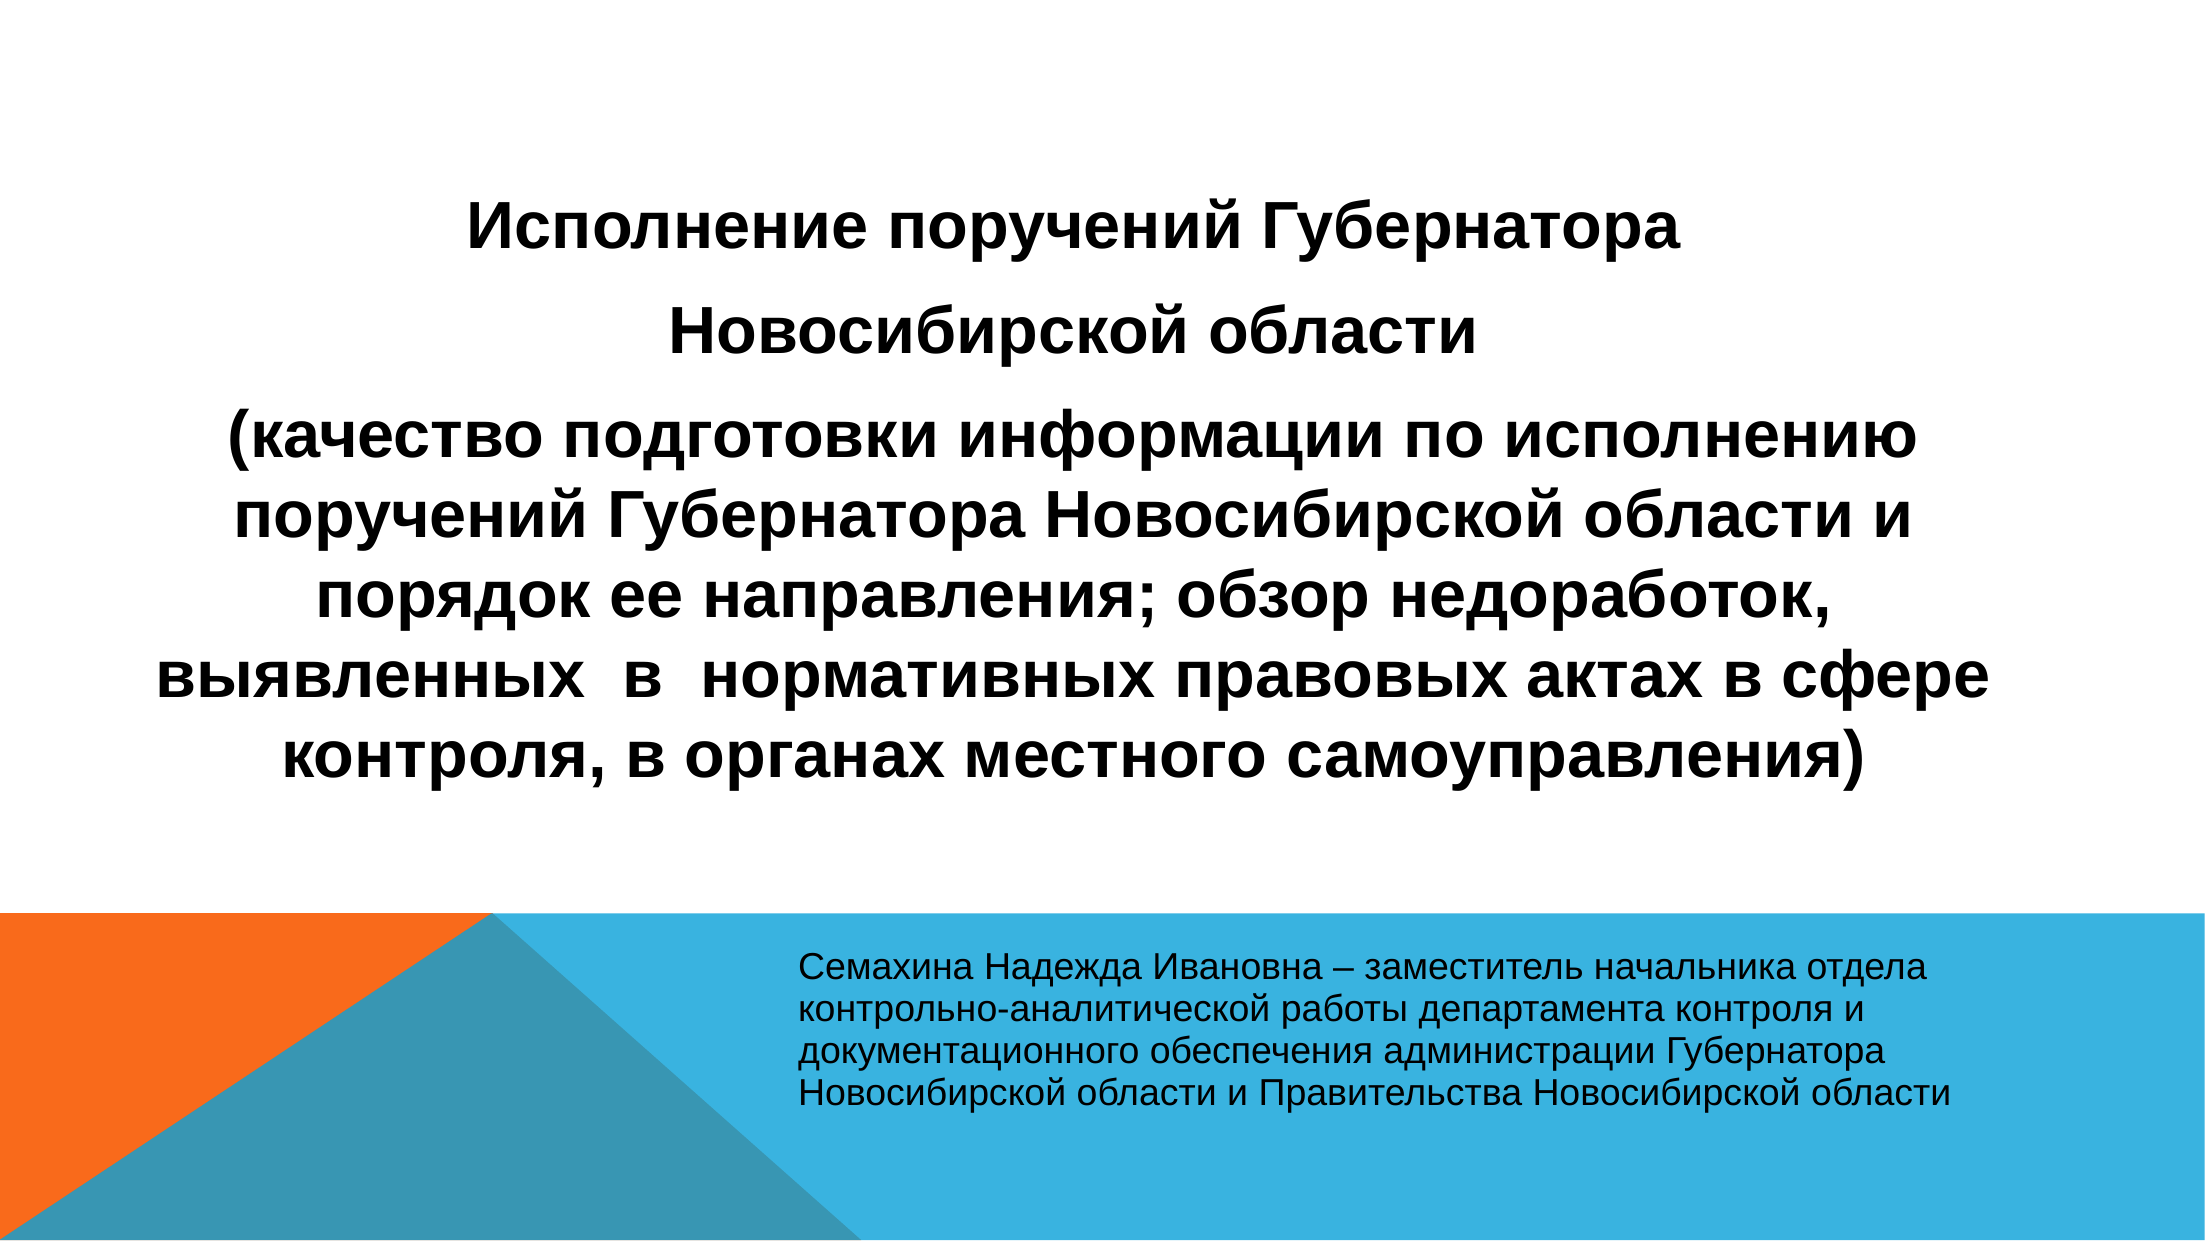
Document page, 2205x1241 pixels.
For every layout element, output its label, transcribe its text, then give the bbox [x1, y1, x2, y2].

list Исполнение поручений Губернатора Новосибирской области (качество подготовки информации по исполнению поручений Губернатора Новосибирской области и порядок ее направления; обзор недоработок, выявленных в нормативных правовых актах в сфере контроля, в органах местного самоуправления) [128, 68, 2019, 888]
text_box Семахина Надежда Ивановна – заместитель начальника отдела контрольно-аналитической работы департамента контроля и документационного обеспечения администрации Губернатора Новосибирской области и Правительства Новосибирской области [783, 938, 2079, 1121]
